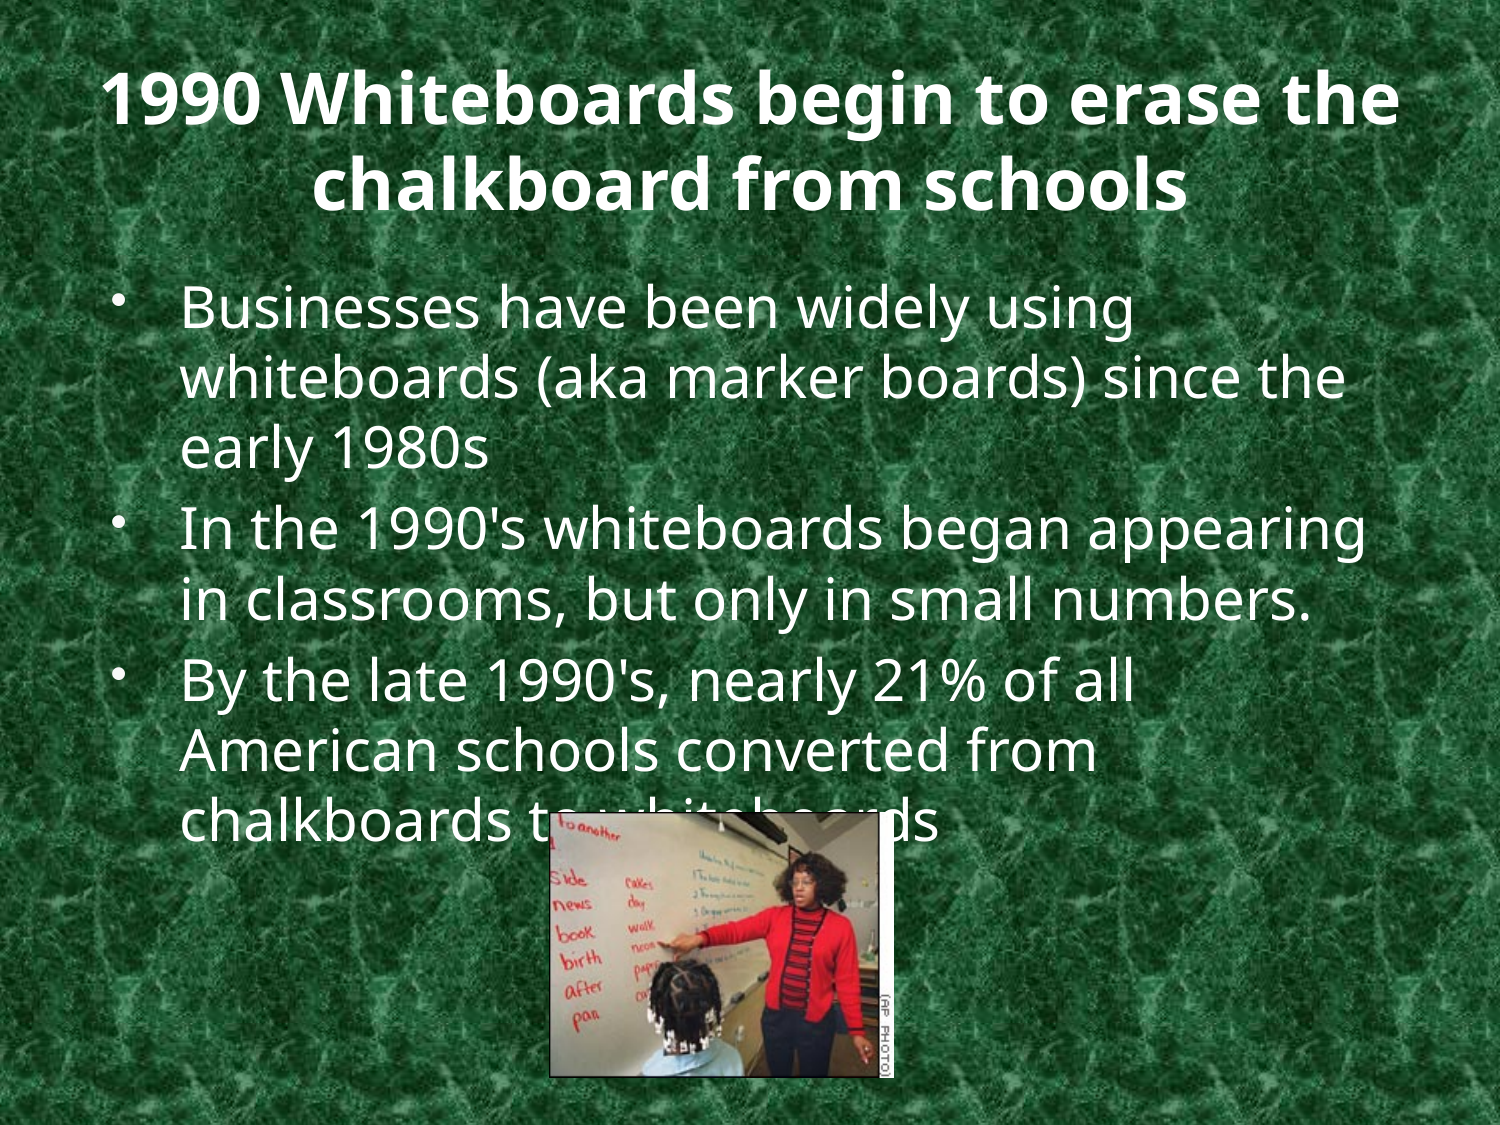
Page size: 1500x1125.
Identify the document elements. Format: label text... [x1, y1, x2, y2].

title 1990 Whiteboards begin to erase the chalkboard from schools [75, 45, 1425, 233]
list Businesses have been widely using whiteboards (aka marker boards) since the early 1980s In the 1990's whiteboards began appearing in classrooms, but only in small numbers. By the late 1990's, nearly 21% of all American schools converted from chalkboards to whiteboards [74, 262, 1426, 1036]
picture [0, 0, 1500, 1125]
